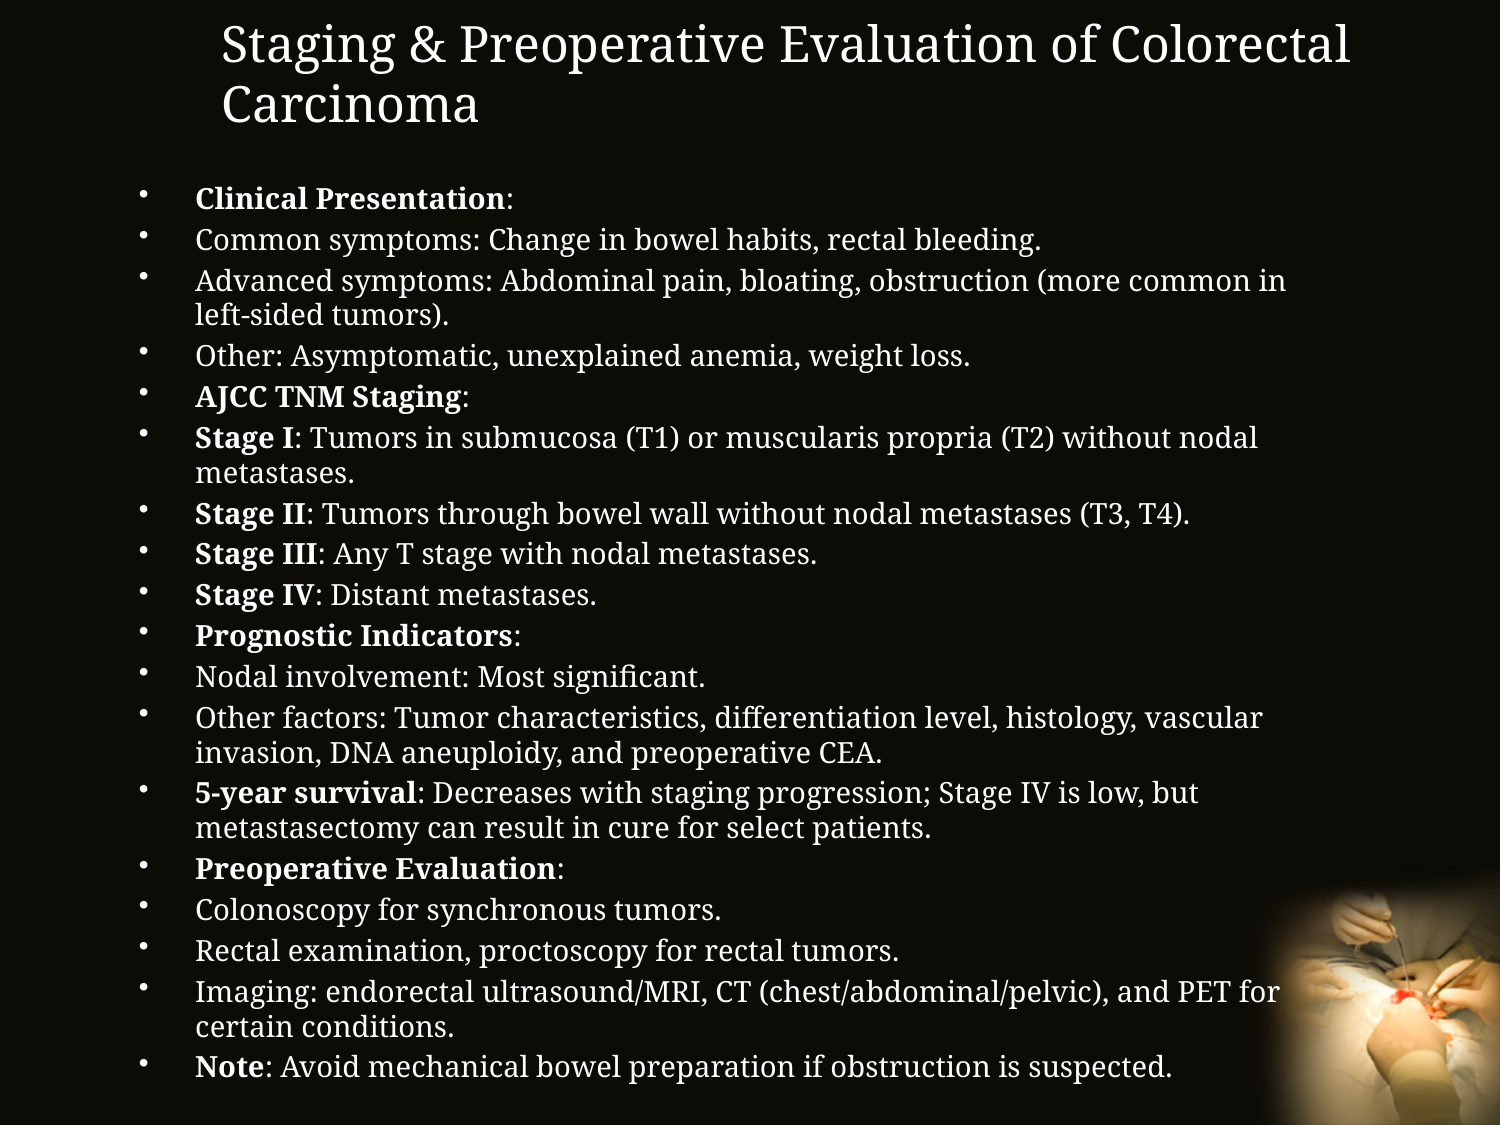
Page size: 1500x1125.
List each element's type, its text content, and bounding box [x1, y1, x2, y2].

picture [0, 0, 1500, 1125]
title Staging & Preoperative Evaluation of Colorectal Carcinoma [206, 30, 1377, 115]
list Clinical Presentation: Common symptoms: Change in bowel habits, rectal bleeding. Advanced symptoms: Abdominal pain, bloating, obstruction (more common in left-sided tumors). Other: Asymptomatic, unexplained anemia, weight loss. AJCC TNM Staging: Stage I: Tumors in submucosa (T1) or muscularis propria (T2) without nodal metastases. Stage II: Tumors through bowel wall without nodal metastases (T3, T4). Stage III: Any T stage with nodal metastases. Stage IV: Distant metastases. Prognostic Indicators: Nodal involvement: Most significant. Other factors: Tumor characteristics, differentiation level, histology, vascular invasion, DNA aneuploidy, and preoperative CEA. 5-year survival: Decreases with staging progression; Stage IV is low, but metastasectomy can result in cure for select patients. Preoperative Evaluation: Colonoscopy for synchronous tumors. Rectal examination, proctoscopy for rectal tumors. Imaging: endorectal ultrasound/MRI, CT (chest/abdominal/pelvic), and PET for certain conditions. Note: Avoid mechanical bowel preparation if obstruction is suspected. [123, 172, 1353, 1047]
